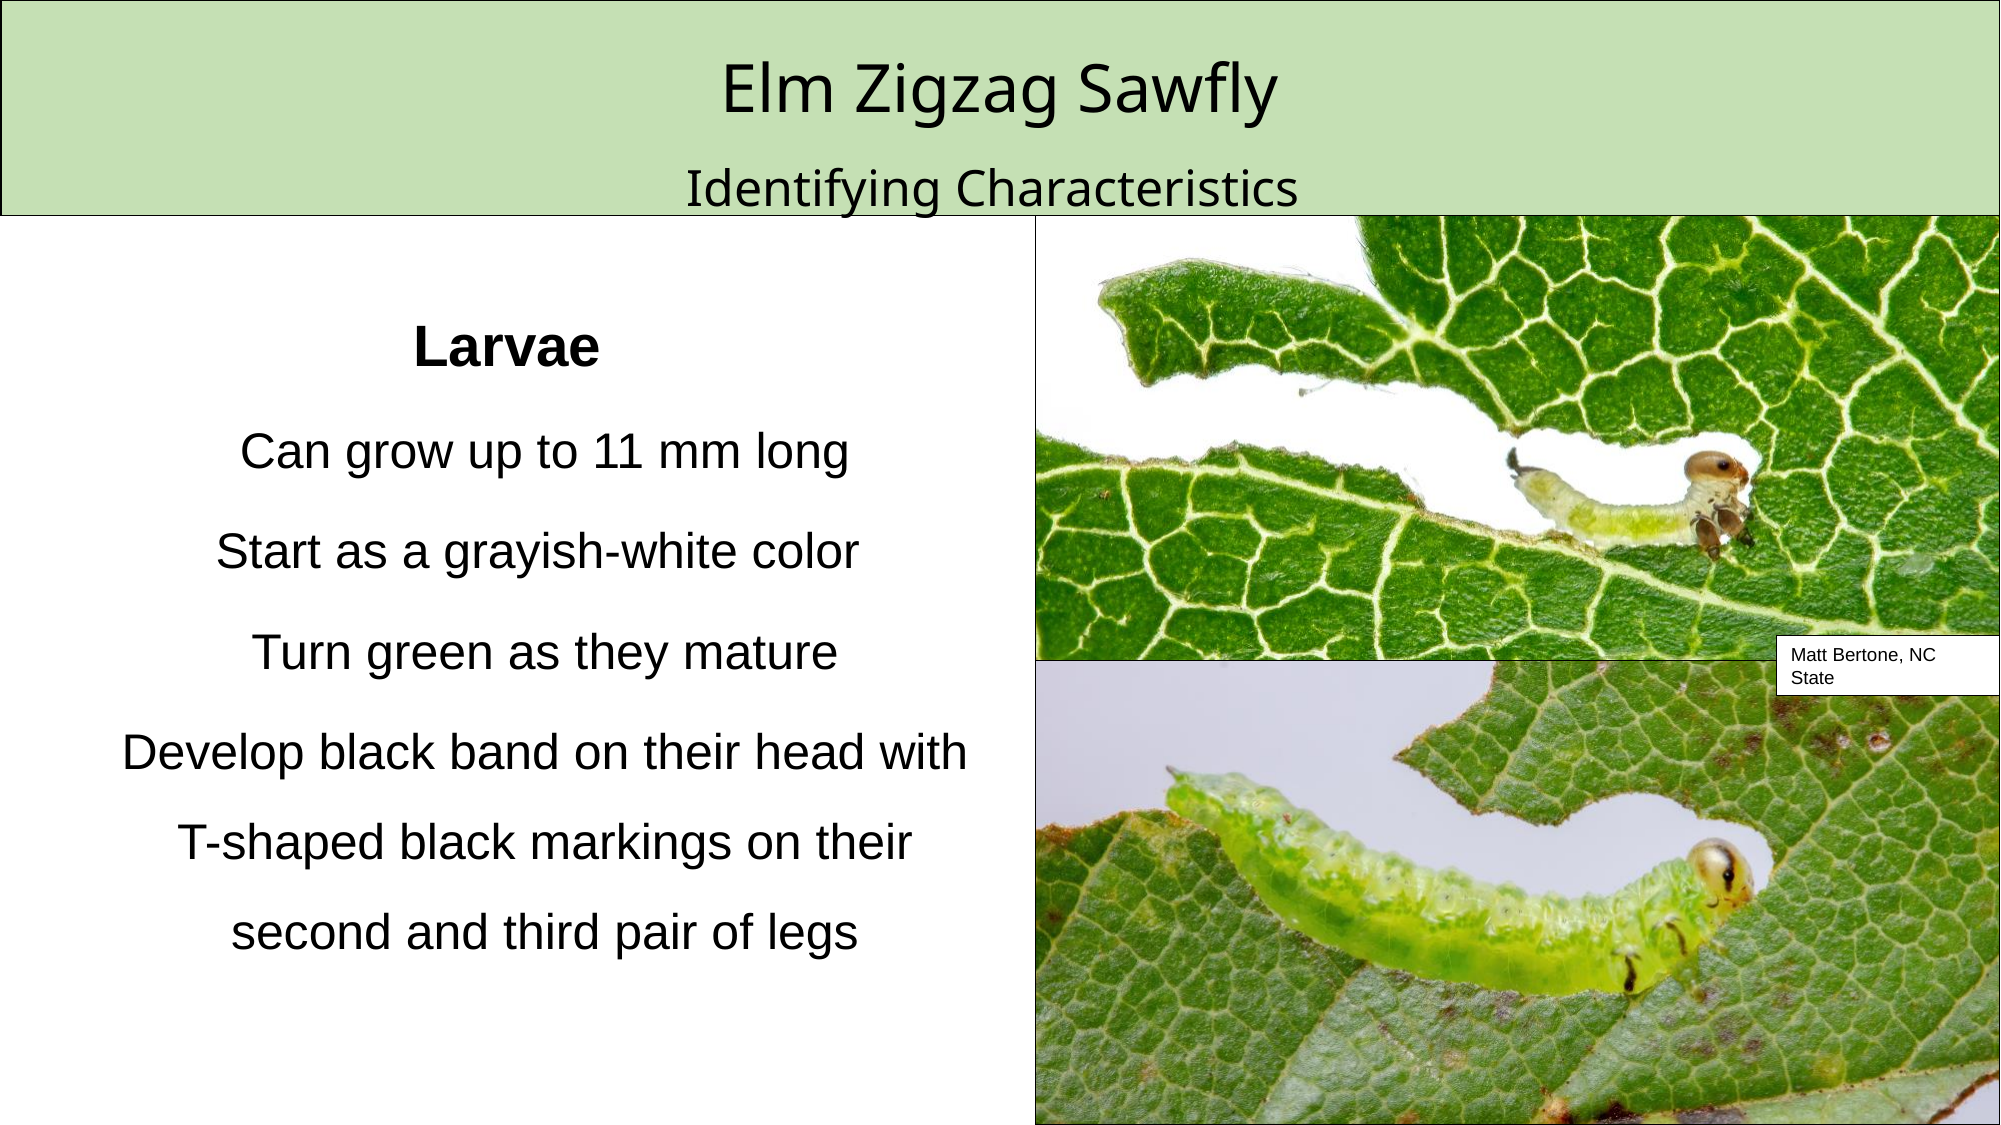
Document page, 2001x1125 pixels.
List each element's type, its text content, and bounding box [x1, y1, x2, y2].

text_box Elm Zigzag Sawfly Identifying Characteristics [29, 216, 1035, 224]
list Larvae Can grow up to 11 mm long Start as a grayish-white color Turn green as they mature Develop black band on their head with T-shaped black markings on their second and third pair of legs [15, 265, 1000, 1087]
picture [0, 0, 2000, 1125]
